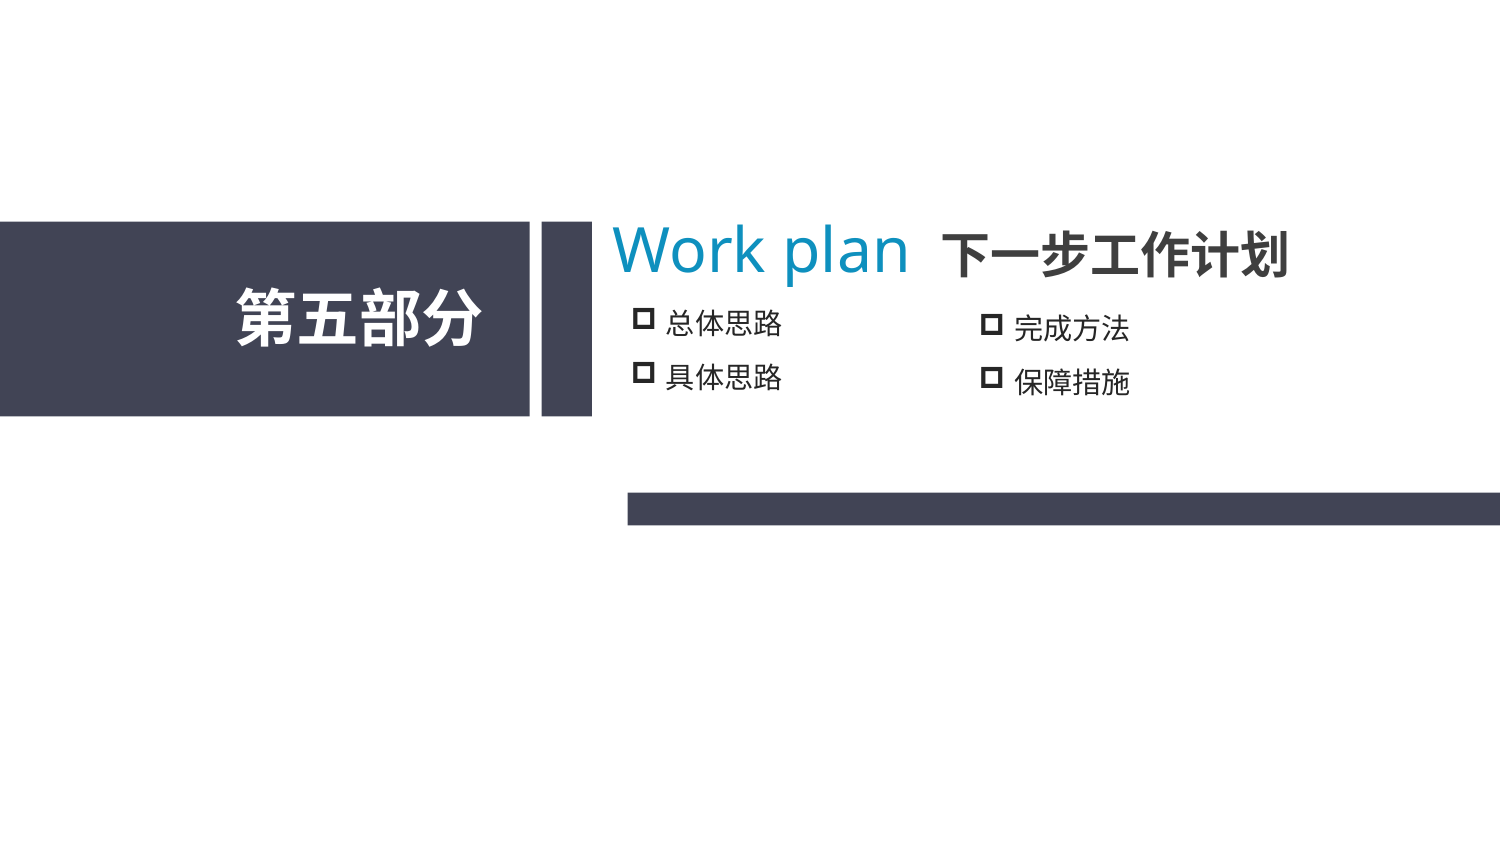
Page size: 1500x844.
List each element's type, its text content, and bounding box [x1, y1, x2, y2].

text_box 具体思路 [619, 353, 795, 400]
text_box [0, 221, 530, 417]
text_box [618, 204, 1304, 292]
text_box 完成方法 [967, 305, 1143, 352]
text_box 保障措施 [967, 358, 1143, 405]
text_box [541, 221, 592, 417]
text_box 第五部分 [223, 272, 496, 359]
text_box 总体思路 [619, 299, 795, 346]
text_box [627, 492, 1500, 526]
